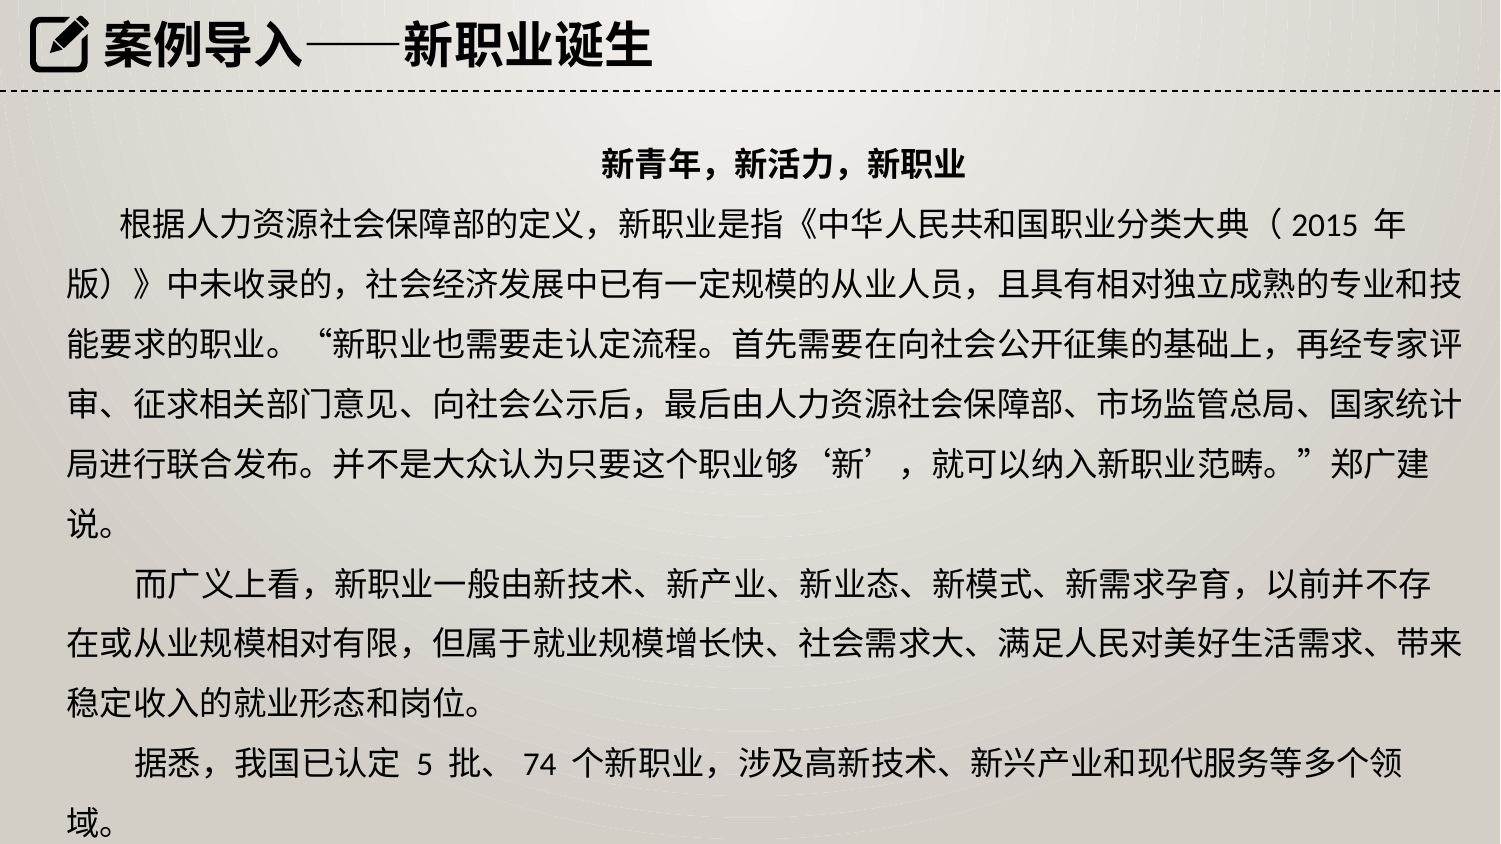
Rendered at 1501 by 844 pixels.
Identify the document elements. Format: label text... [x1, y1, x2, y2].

text_box [49, 15, 89, 54]
text_box 新青年，新活力，新职业 根据人力资源社会保障部的定义，新职业是指《中华人民共和国职业分类大典（2015 年版）》中未收录的，社会经济发展中已有一定规模的从业人员，且具有相对独立成熟的专业和技能要求的职业。“新职业也需要走认定流程。首先需要在向社会公开征集的基础上，再经专家评审、征求相关部门意见、向社会公示后，最后由人力资源社会保障部、市场监管总局、国家统计局进行联合发布。并不是大众认为只要这个职业够‘新’，就可以纳入新职业范畴。”郑广建说。 而广义上看，新职业一般由新技术、新产业、新业态、新模式、新需求孕育，以前并不存在或从业规模相对有限，但属于就业规模增长快、社会需求大、满足人民对美好生活需求、带来稳定收入的就业形态和岗位。 据悉，我国已认定 5 批、74 个新职业，涉及高新技术、新兴产业和现代服务等多个领域。 最新一批新职业也已“待转正”。2023 年 10 月，人力资源社会保障部面向全国开始征集第六批 新职业。截至 2024 年 1 月，已有 429 个职业参与申报，征集工作已进入评审论证阶段。 [52, 136, 1480, 844]
text_box 案例导入——新职业诞生 [89, 6, 1224, 82]
text_box [30, 16, 88, 73]
